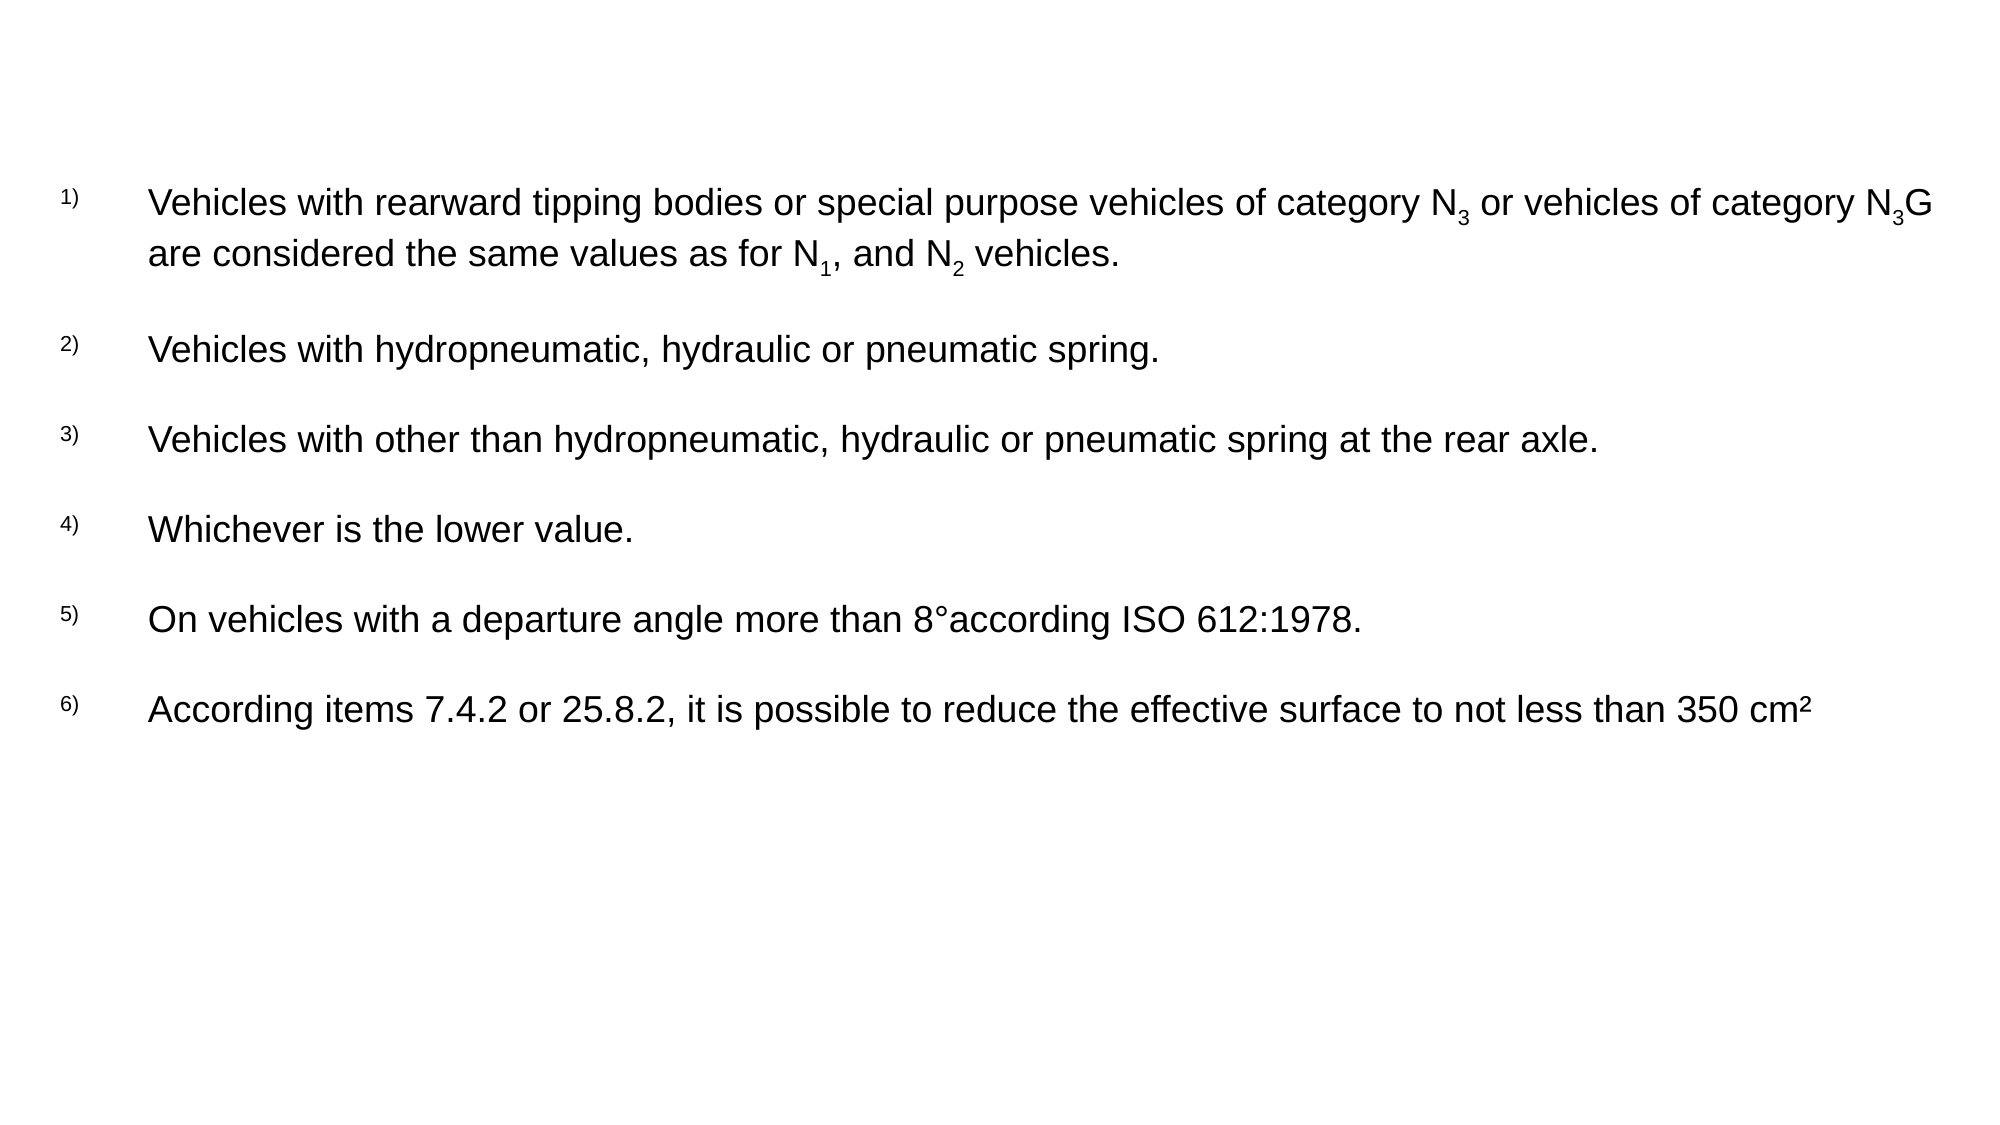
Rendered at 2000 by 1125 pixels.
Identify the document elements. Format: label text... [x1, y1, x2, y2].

text_box 1) Vehicles with rearward tipping bodies or special purpose vehicles of category N3 or vehicles of category N3G are considered the same values as for N1, and N2 vehicles. 2) Vehicles with hydropneumatic, hydraulic or pneumatic spring. 3) Vehicles with other than hydropneumatic, hydraulic or pneumatic spring at the rear axle. 4) Whichever is the lower value. 5) On vehicles with a departure angle more than 8°according ISO 612:1978. 6) According items 7.4.2 or 25.8.2, it is possible to reduce the effective surface to not less than 350 cm² [45, 170, 1965, 738]
